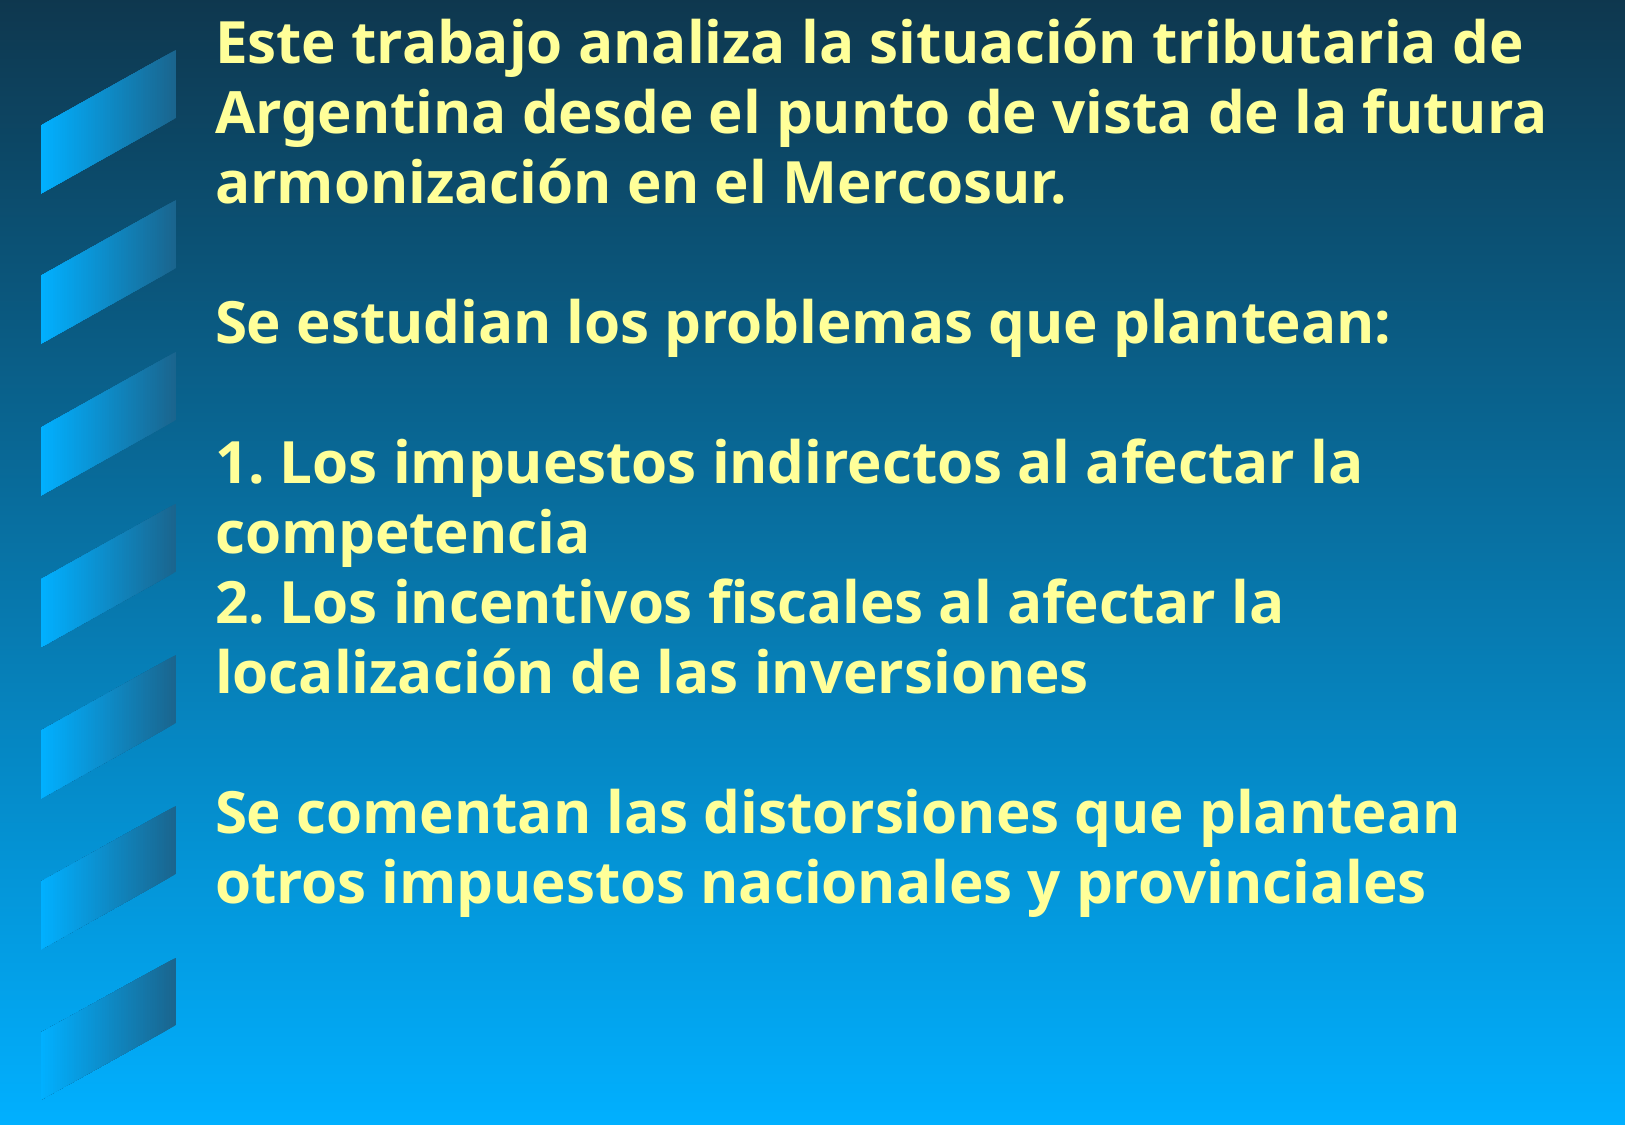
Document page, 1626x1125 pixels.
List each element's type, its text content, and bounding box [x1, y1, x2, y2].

title Este trabajo analiza la situación tributaria de Argentina desde el punto de vista de la futura armonización en el Mercosur. Se estudian los problemas que plantean: 1. Los impuestos indirectos al afectar la competencia 2. Los incentivos fiscales al afectar la localización de las inversiones Se comentan las distorsiones que plantean otros impuestos nacionales y provinciales [199, 874, 1576, 1063]
